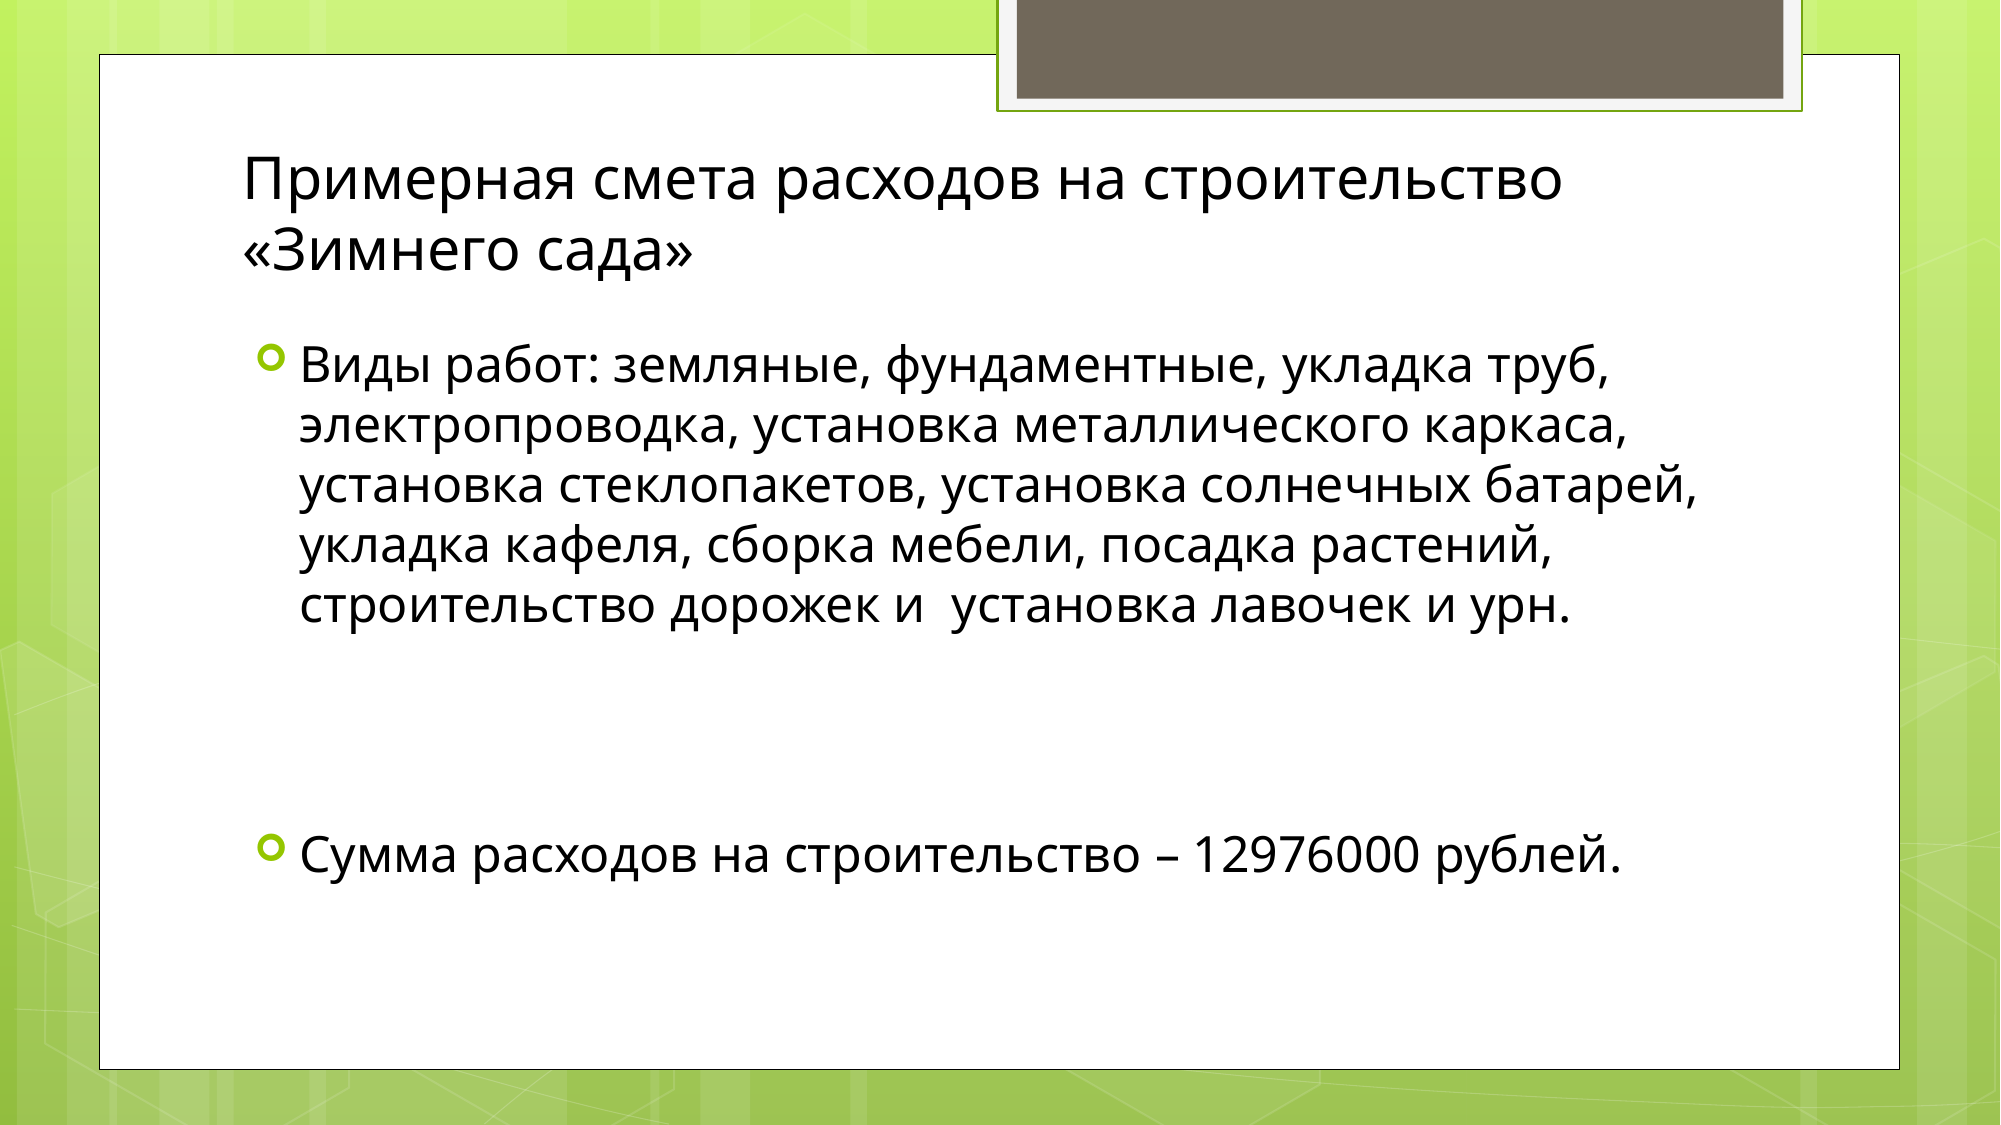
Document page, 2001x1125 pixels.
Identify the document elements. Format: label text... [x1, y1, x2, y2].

list Сумма расходов на строительство – 12976000 рублей. [228, 815, 1864, 1125]
title Примерная смета расходов на строительство «Зимнего сада» [228, 131, 1765, 291]
list Виды работ: земляные, фундаментные, укладка труб, электропроводка, установка металлического каркаса, установка стеклопакетов, установка солнечных батарей, укладка кафеля, сборка мебели, посадка растений, строительство дорожек и установка лавочек и урн. [228, 325, 1864, 746]
